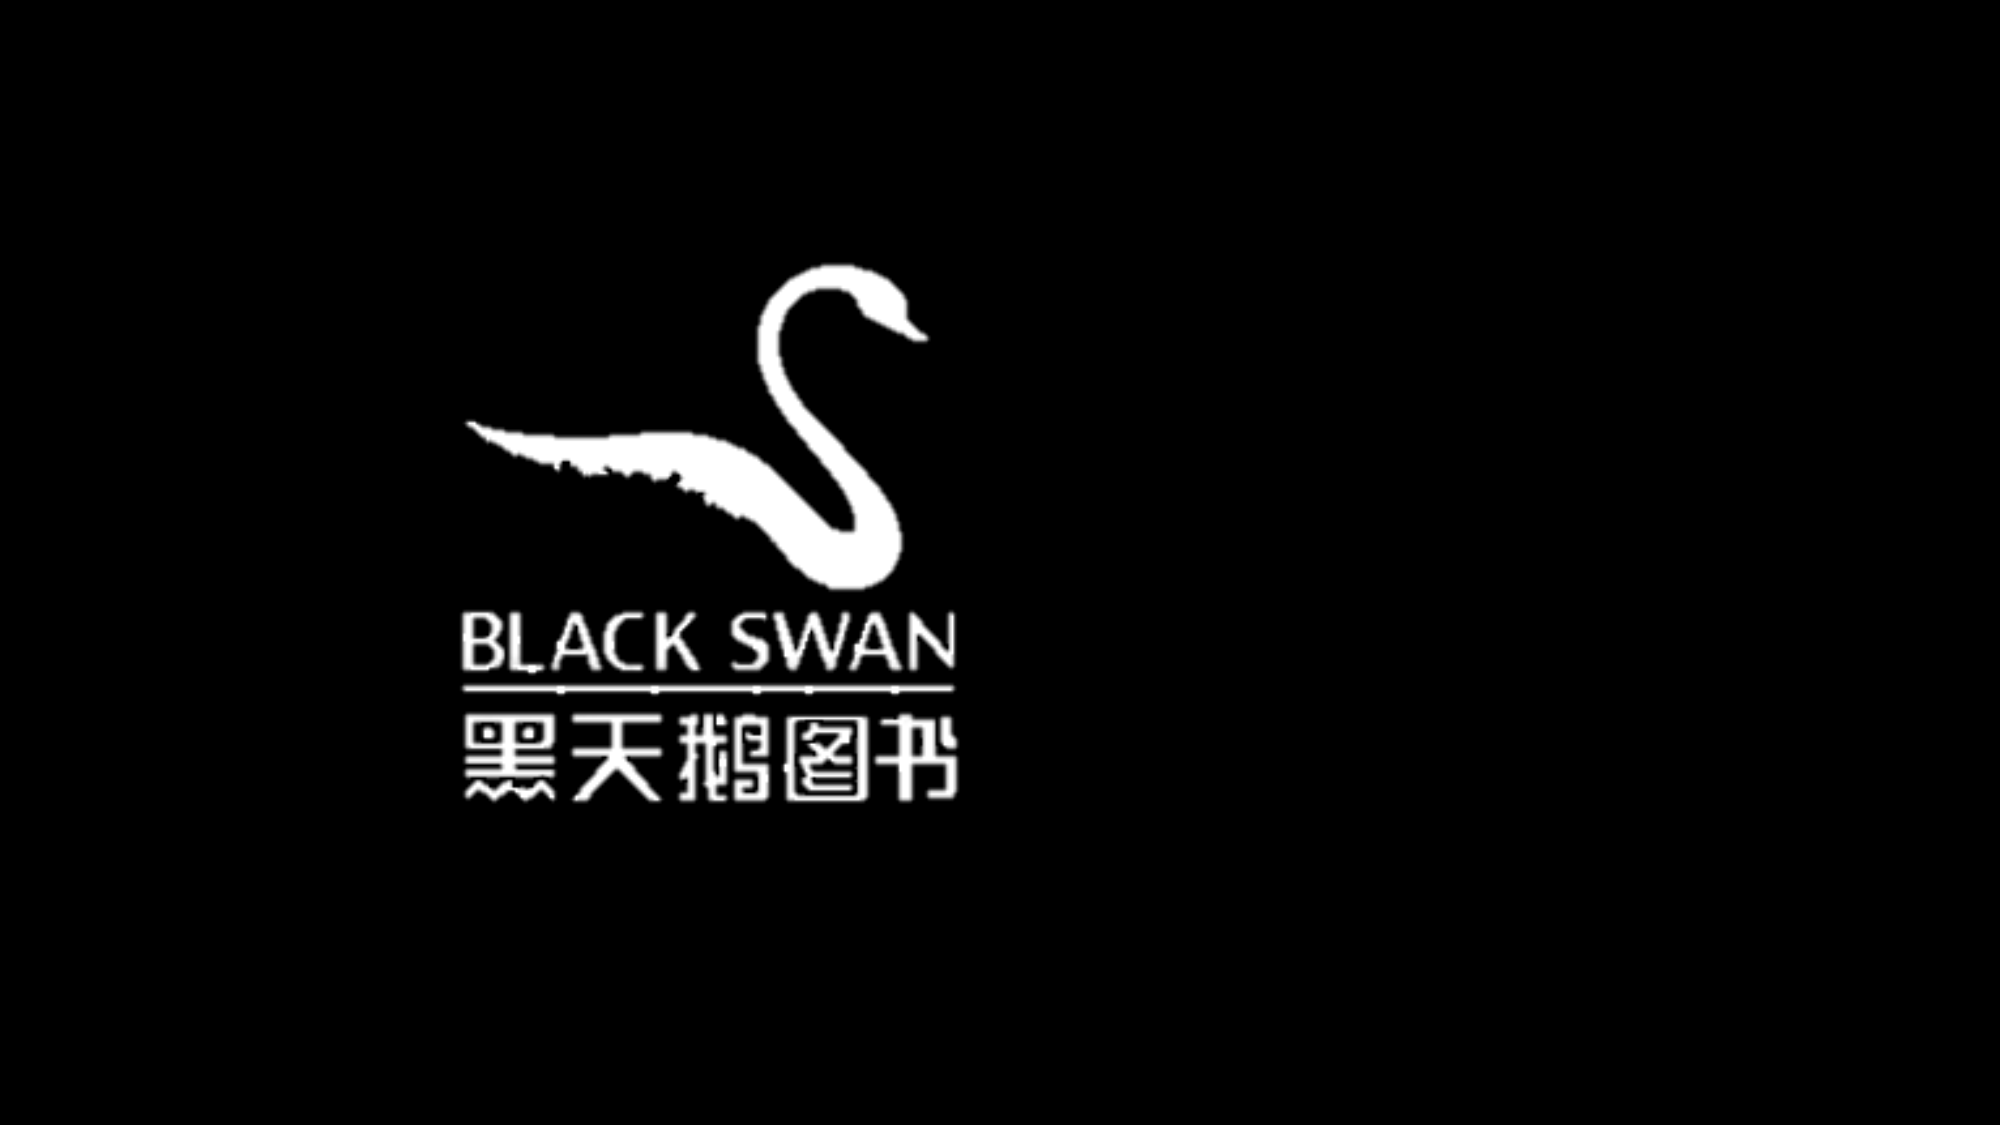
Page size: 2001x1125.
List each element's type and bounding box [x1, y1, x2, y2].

picture [341, 193, 1080, 932]
